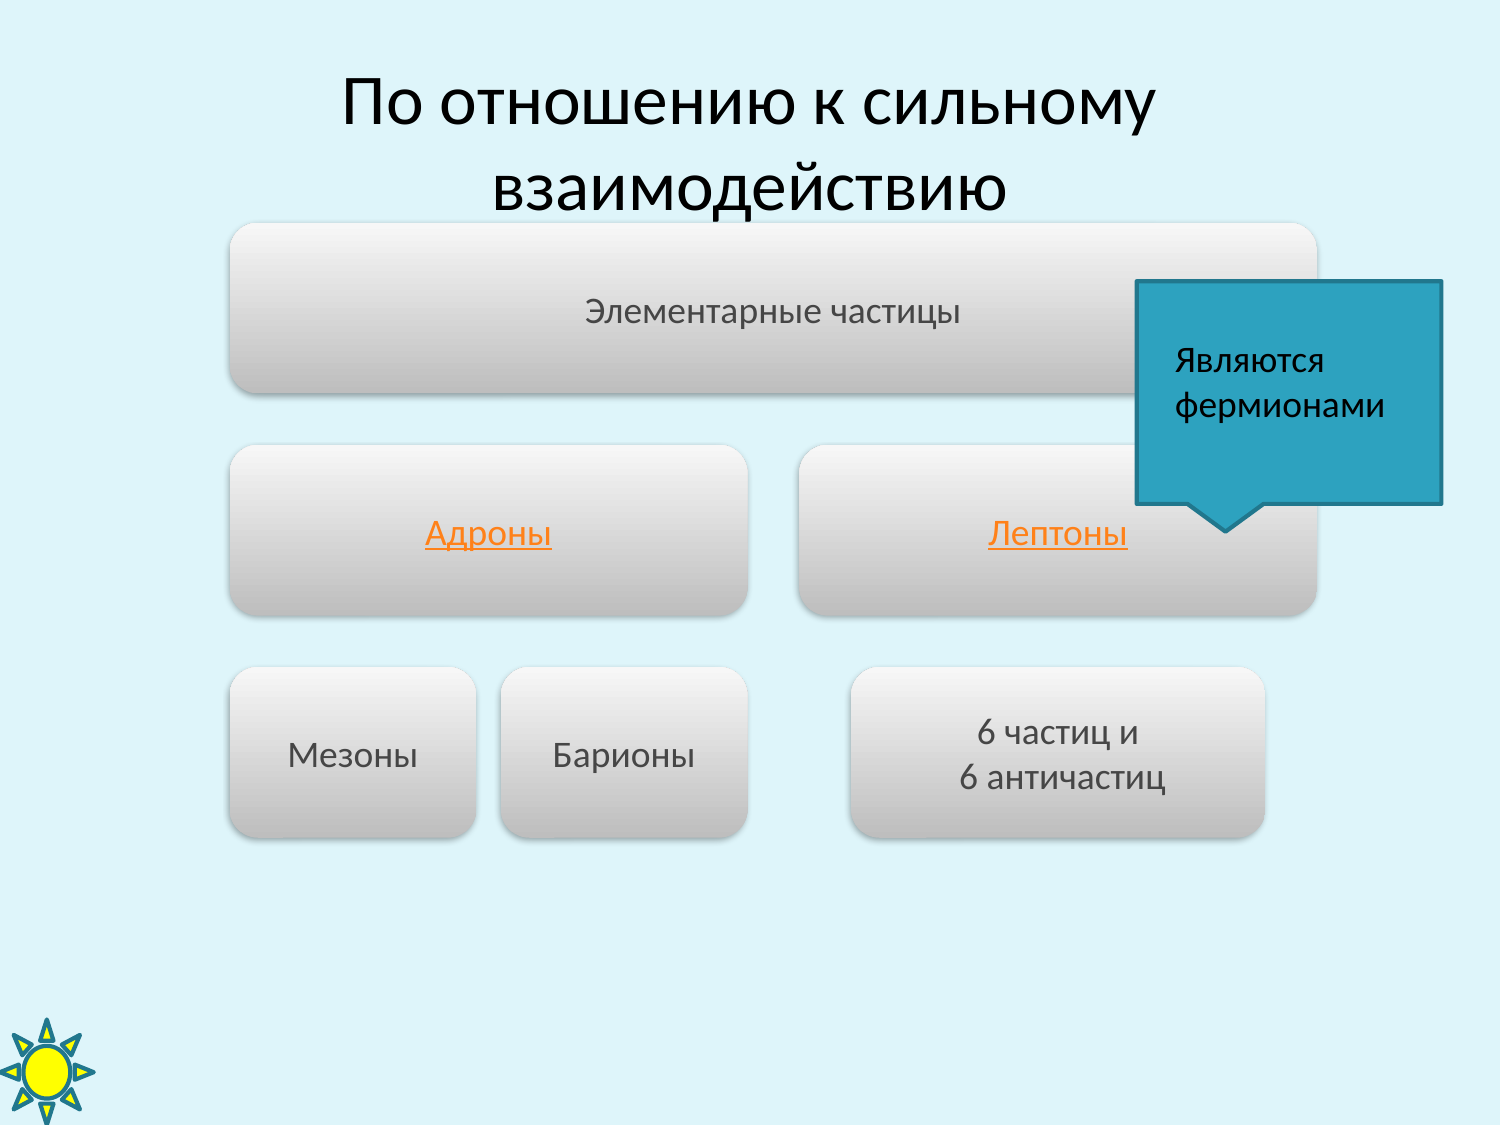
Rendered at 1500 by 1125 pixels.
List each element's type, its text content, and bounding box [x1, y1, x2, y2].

title По отношению к сильному взаимодействию [74, 44, 1426, 233]
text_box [93, 222, 1454, 1061]
text_box [0, 1017, 96, 1125]
